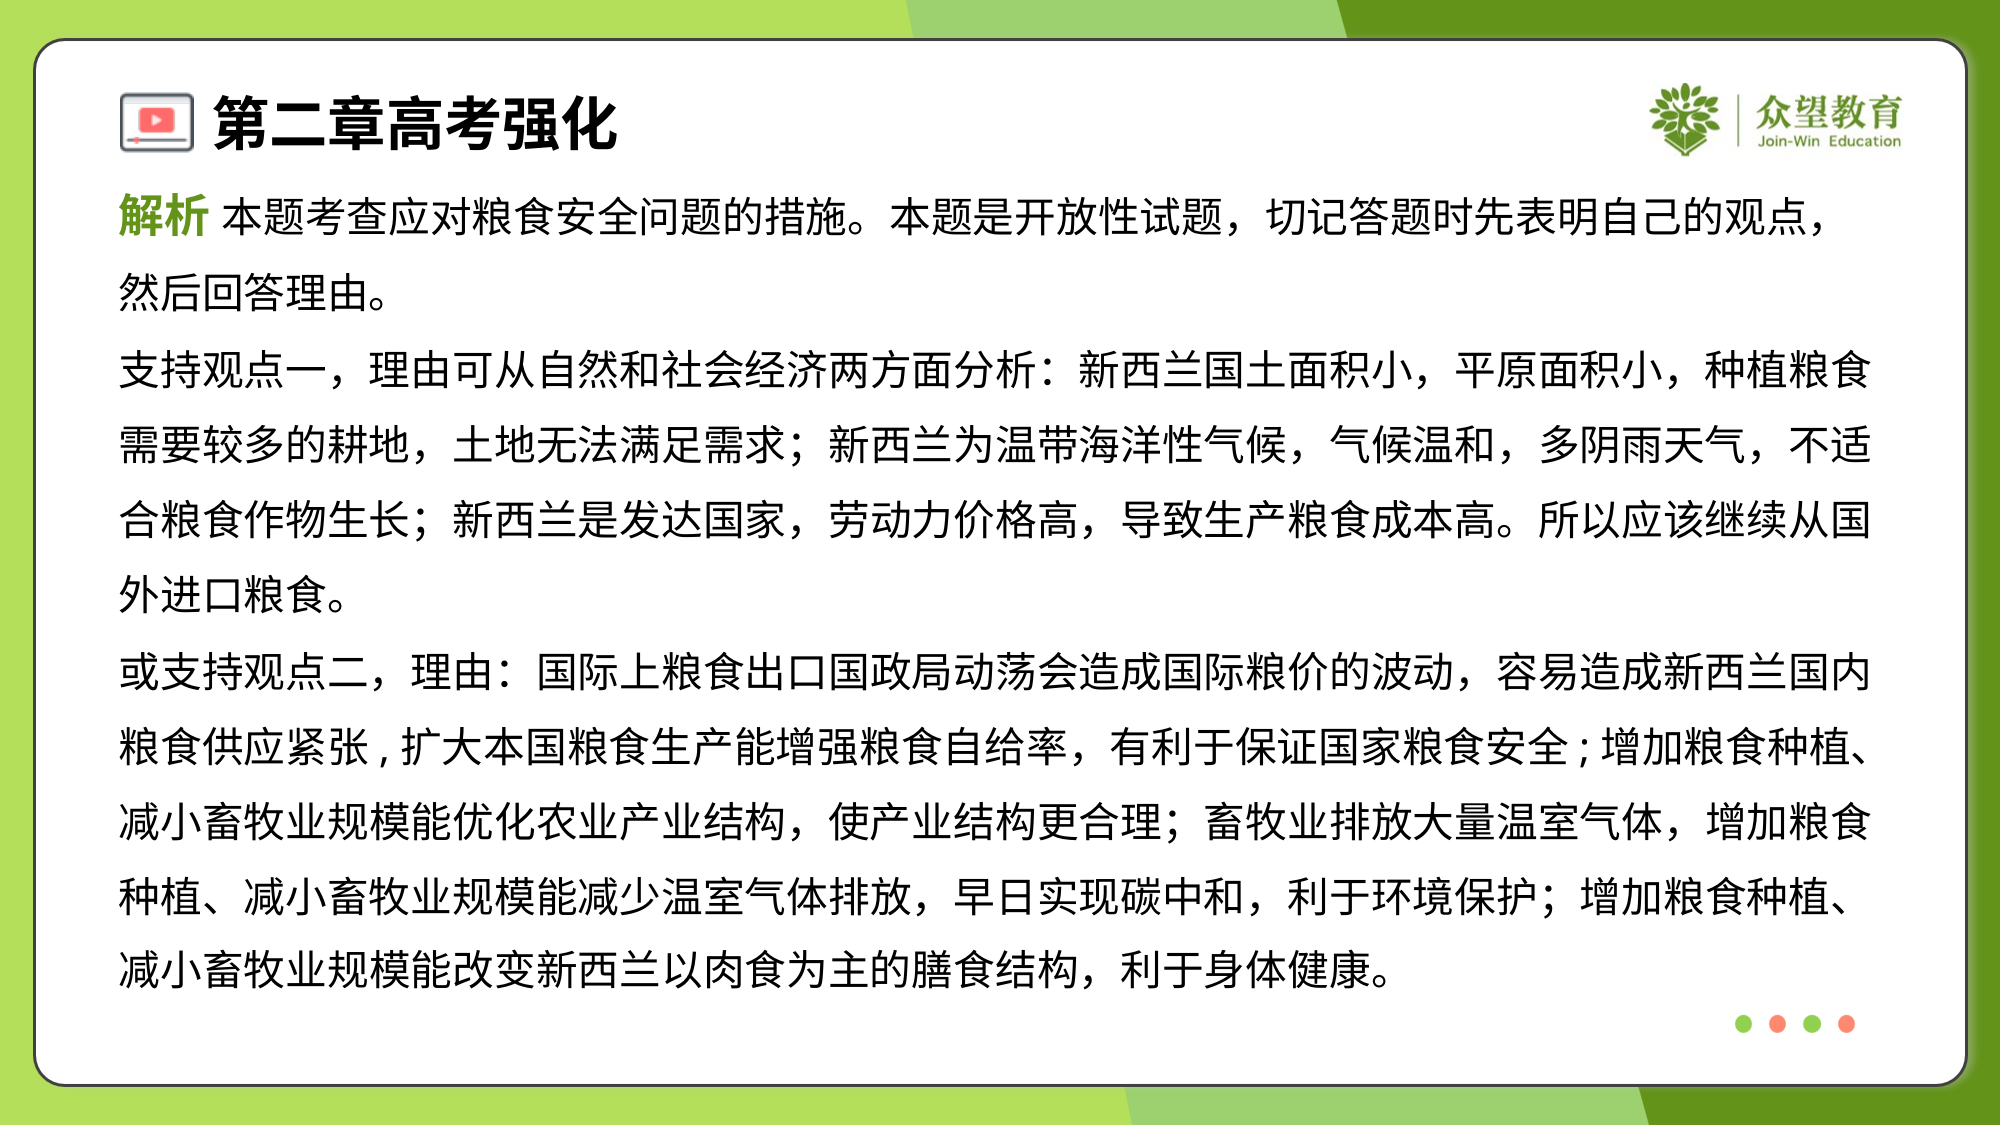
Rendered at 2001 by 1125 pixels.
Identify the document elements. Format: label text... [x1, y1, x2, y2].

picture [0, 0, 2000, 1125]
text_box 解析 本题考查应对粮食安全问题的措施。本题是开放性试题，切记答题时先表明自己的观点， 然后回答理由。 支持观点一，理由可从自然和社会经济两方面分析：新西兰国土面积小，平原面积小，种植粮食 需要较多的耕地，土地无法满足需求；新西兰为温带海洋性气候，气候温和，多阴雨天气，不适 合粮食作物生长；新西兰是发达国家，劳动力价格高，导致生产粮食成本高。所以应该继续从国 外进口粮食。 或支持观点二，理由：国际上粮食出口国政局动荡会造成国际粮价的波动，容易造成新西兰国内 粮食供应紧张,扩大本国粮食生产能增强粮食自给率，有利于保证国家粮食安全;增加粮食种植、 减小畜牧业规模能优化农业产业结构，使产业结构更合理；畜牧业排放大量温室气体，增加粮食 种植、减小畜牧业规模能减少温室气体排放，早日实现碳中和，利于环境保护；增加粮食种植、 减小畜牧业规模能改变新西兰以肉食为主的膳食结构，利于身体健康。 [118, 164, 1883, 987]
